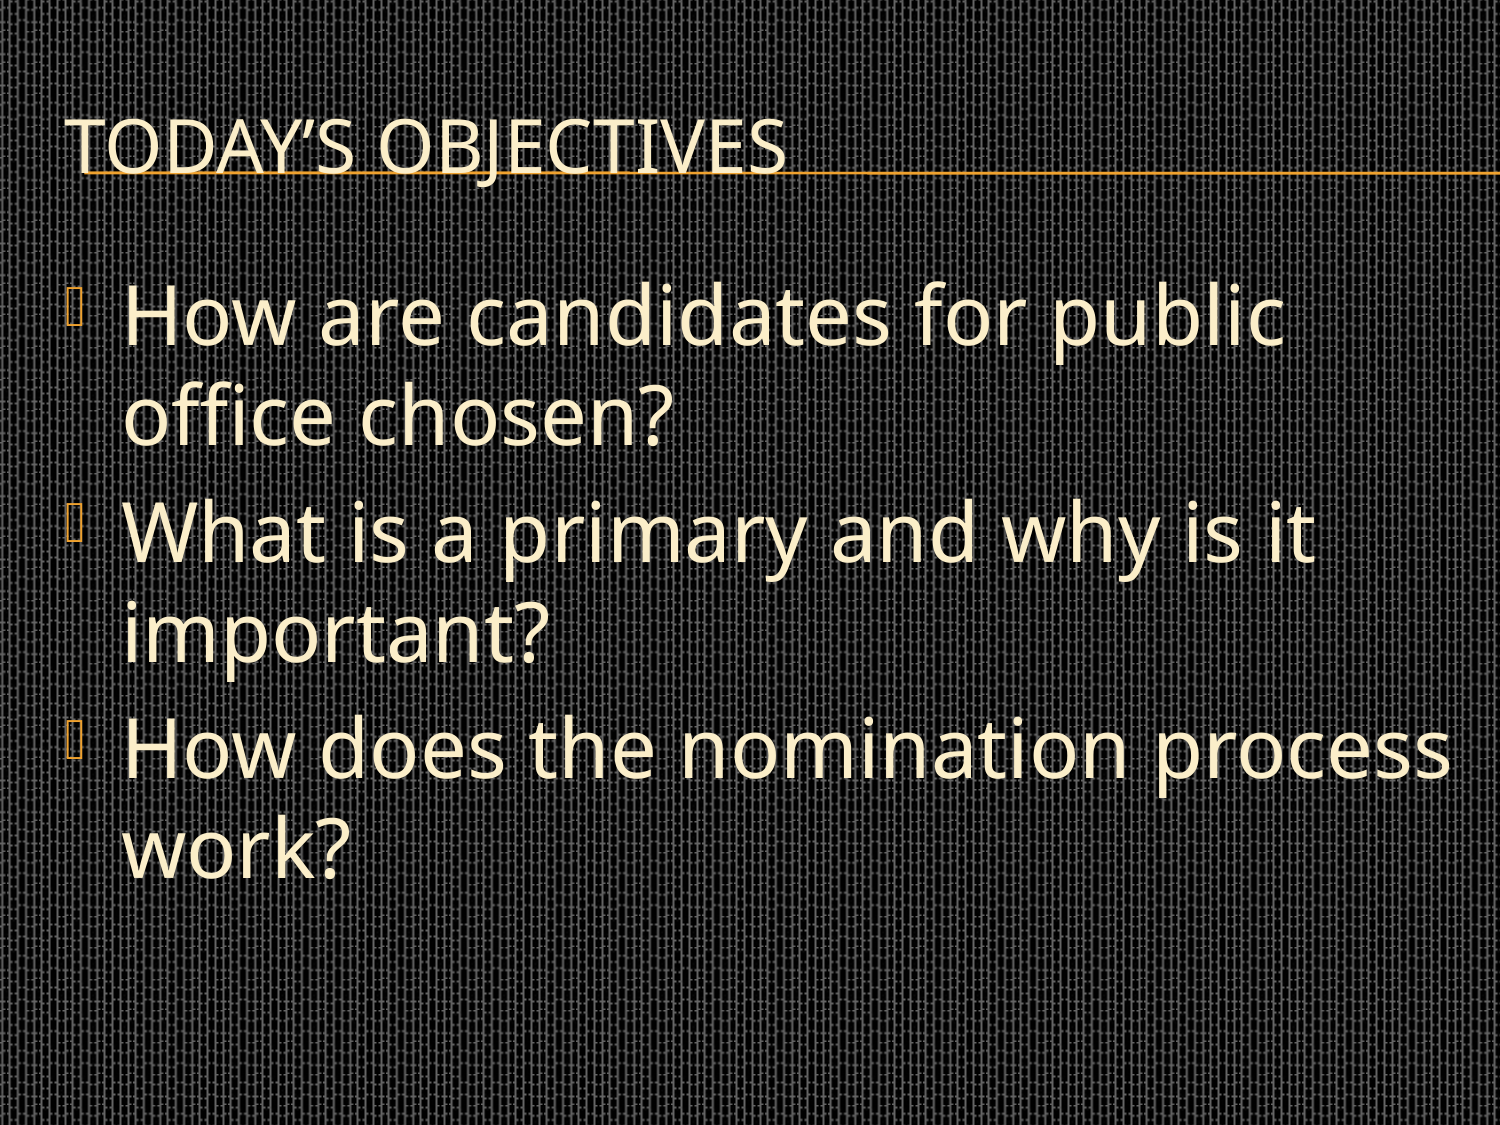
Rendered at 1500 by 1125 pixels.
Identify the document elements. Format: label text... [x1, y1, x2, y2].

list How are candidates for public office chosen? What is a primary and why is it important? How does the nomination process work? [50, 254, 1475, 998]
title Today’s Objectives [50, 75, 1475, 213]
